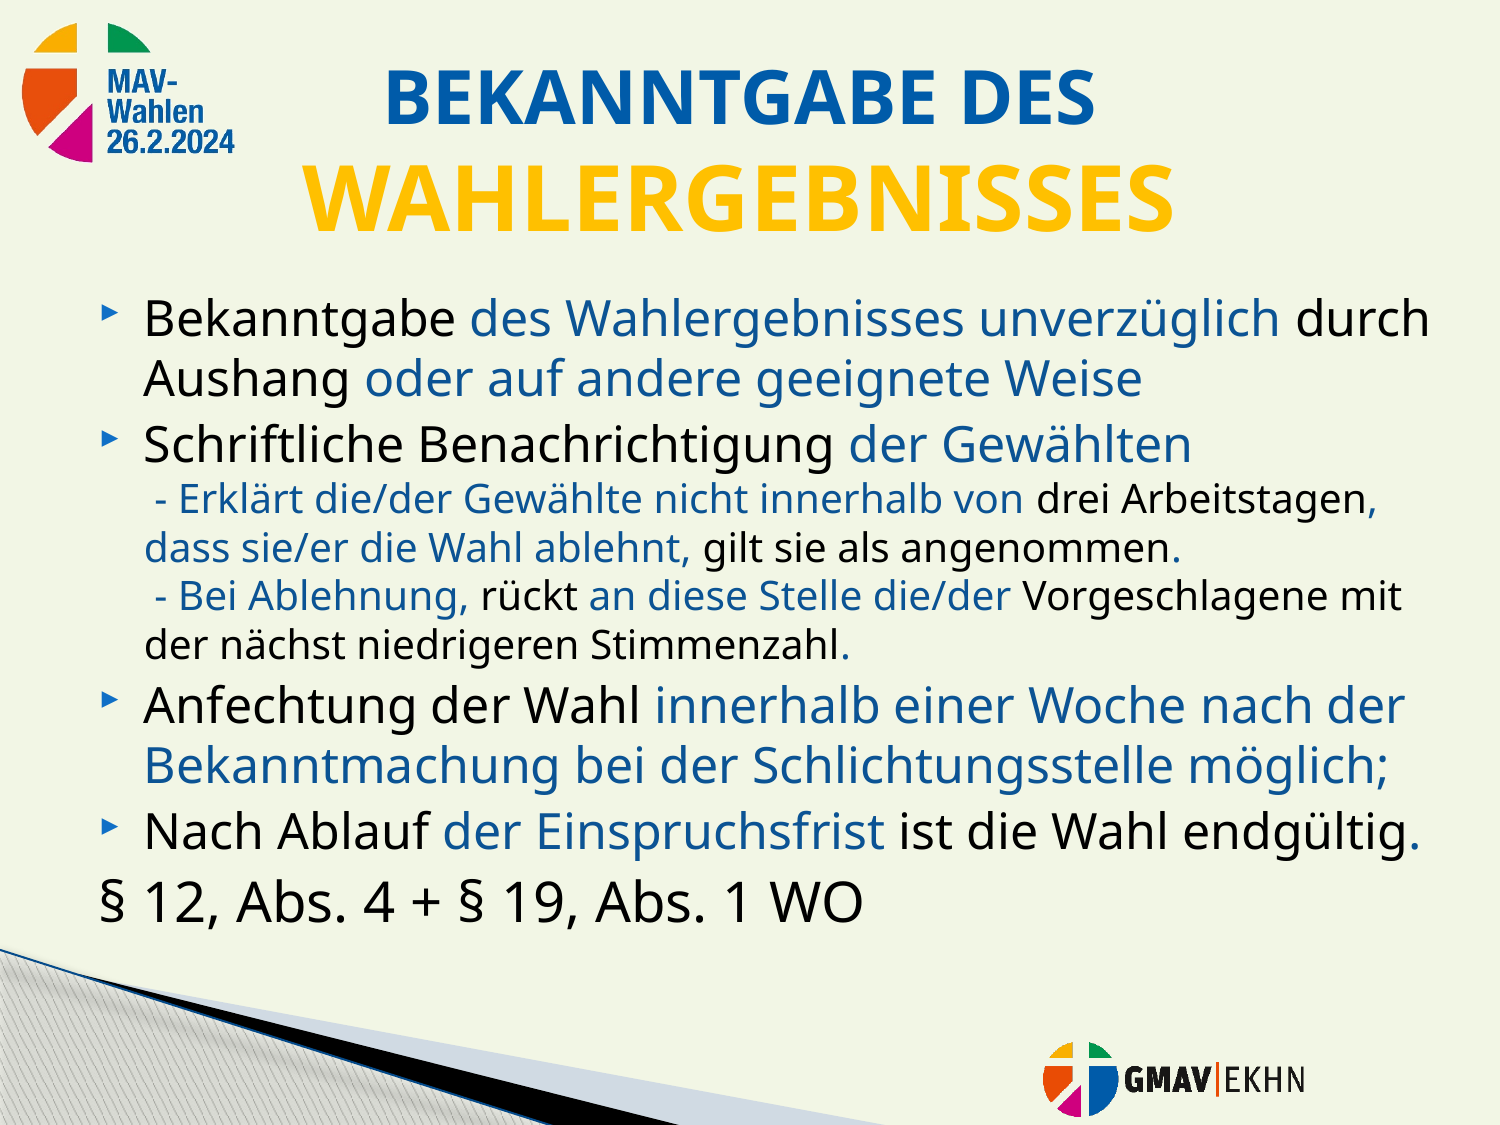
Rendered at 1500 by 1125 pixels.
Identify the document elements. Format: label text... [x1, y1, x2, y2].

picture [5, 6, 255, 174]
list Bekanntgabe des Wahlergebnisses unverzüglich durch Aushang oder auf andere geeignete Weise Schriftliche Benachrichtigung der Gewählten - Erklärt die/der Gewählte nicht innerhalb von drei Arbeitstagen, dass sie/er die Wahl ablehnt, gilt sie als angenommen. - Bei Ablehnung, rückt an diese Stelle die/der Vorgeschlagene mit der nächst niedrigeren Stimmenzahl. Anfechtung der Wahl innerhalb einer Woche nach der Bekanntmachung bei der Schlichtungsstelle möglich; Nach Ablauf der Einspruchsfrist ist die Wahl endgültig. § 12, Abs. 4 + § 19, Abs. 1 WO [64, 278, 1447, 965]
picture [1040, 1039, 1306, 1120]
title BEKANNTGABE DES WAHLERGEBNISSES [64, 56, 1415, 244]
